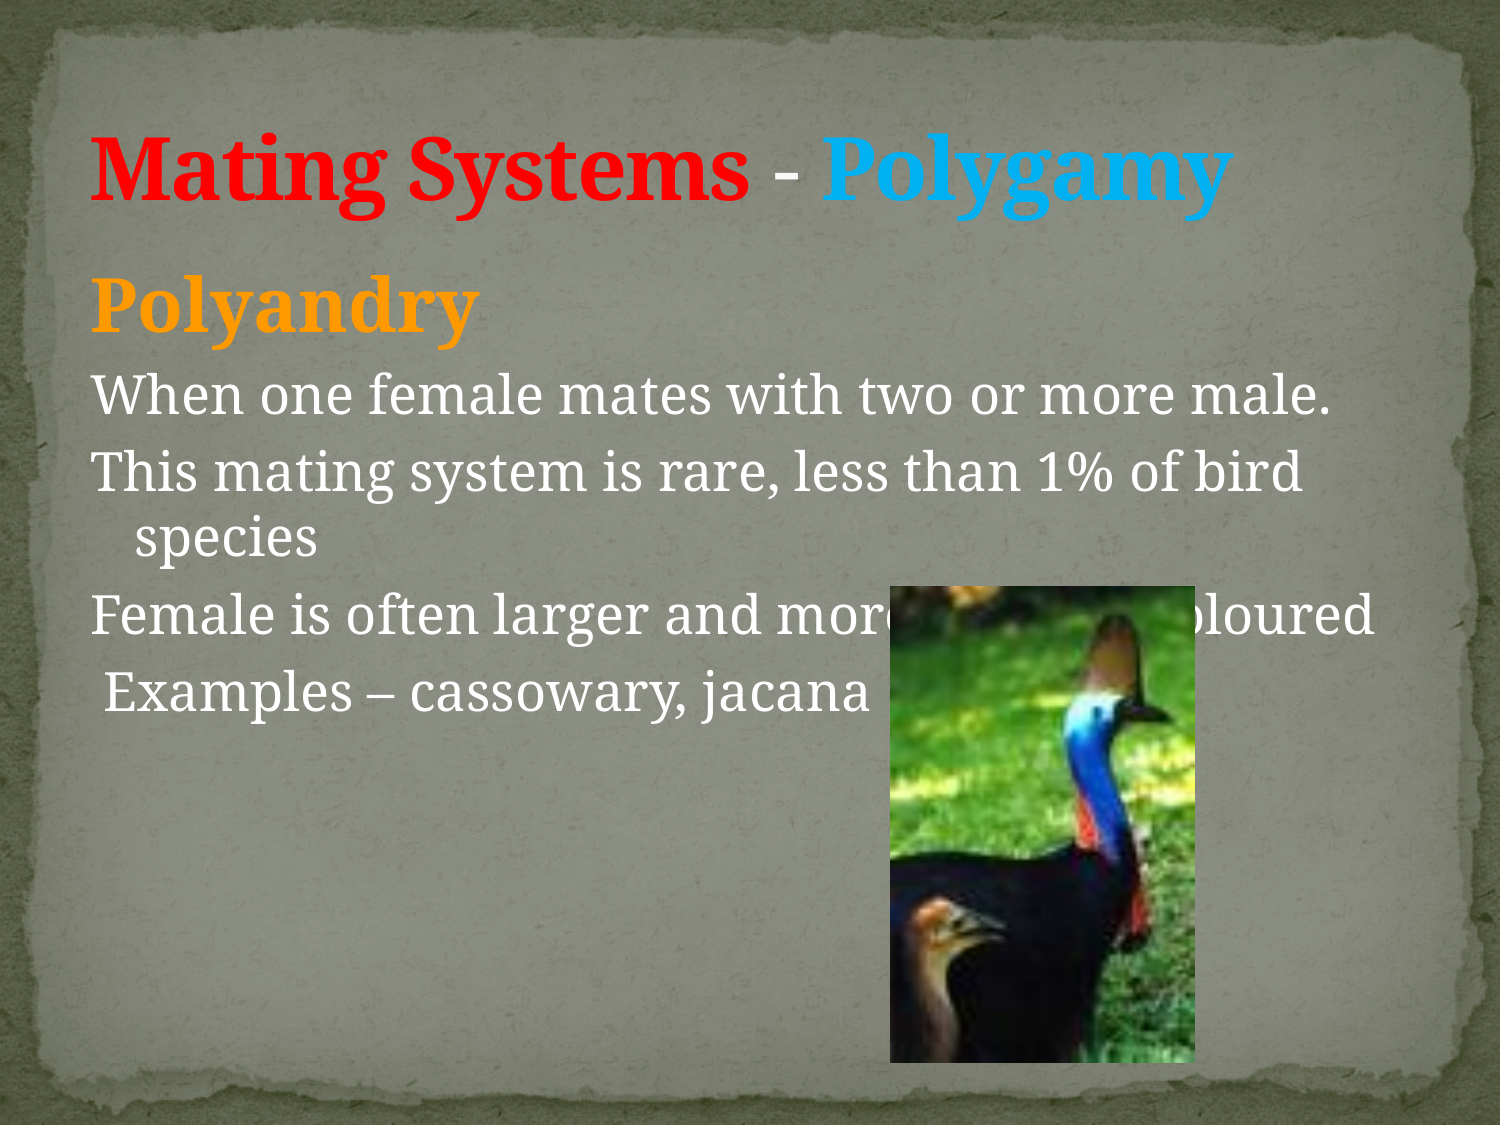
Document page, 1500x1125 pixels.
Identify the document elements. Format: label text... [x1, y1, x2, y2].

picture [890, 586, 1195, 1063]
list Polyandry When one female mates with two or more male. This mating system is rare, less than 1% of bird species Female is often larger and more brightly coloured Examples – cassowary, jacana [74, 249, 1426, 1001]
title Mating Systems - Polygamy [74, 24, 1425, 225]
